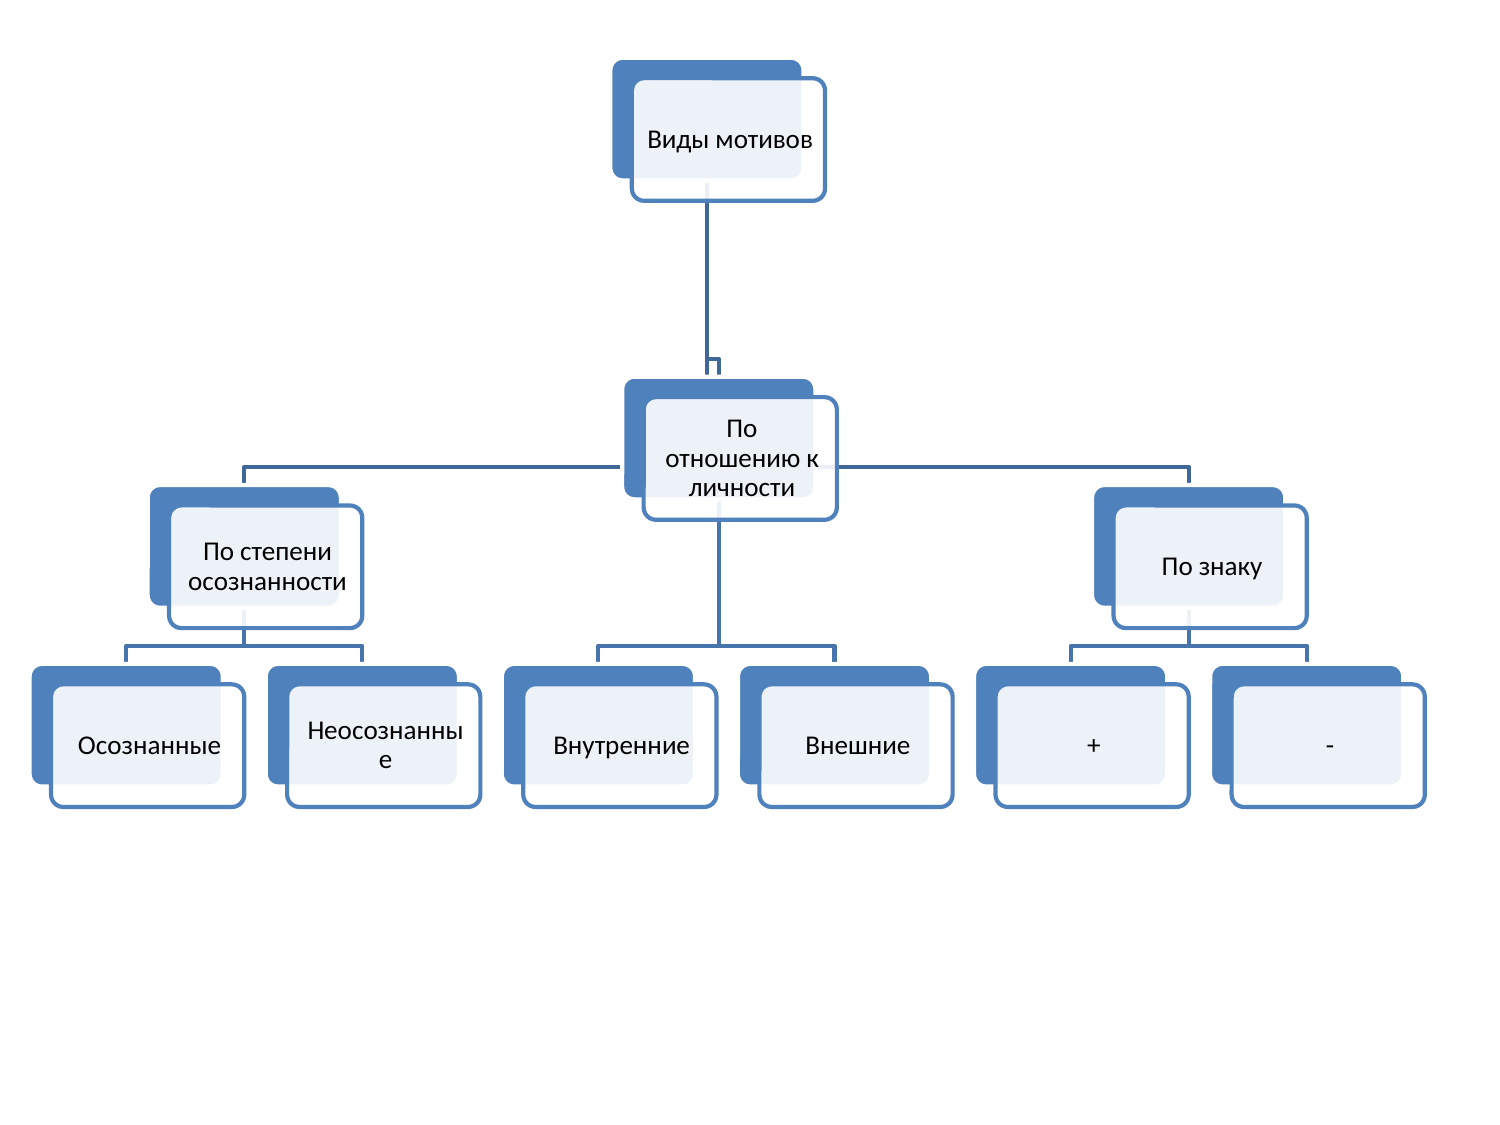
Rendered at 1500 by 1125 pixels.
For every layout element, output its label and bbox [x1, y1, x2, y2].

list [29, 18, 1426, 1095]
